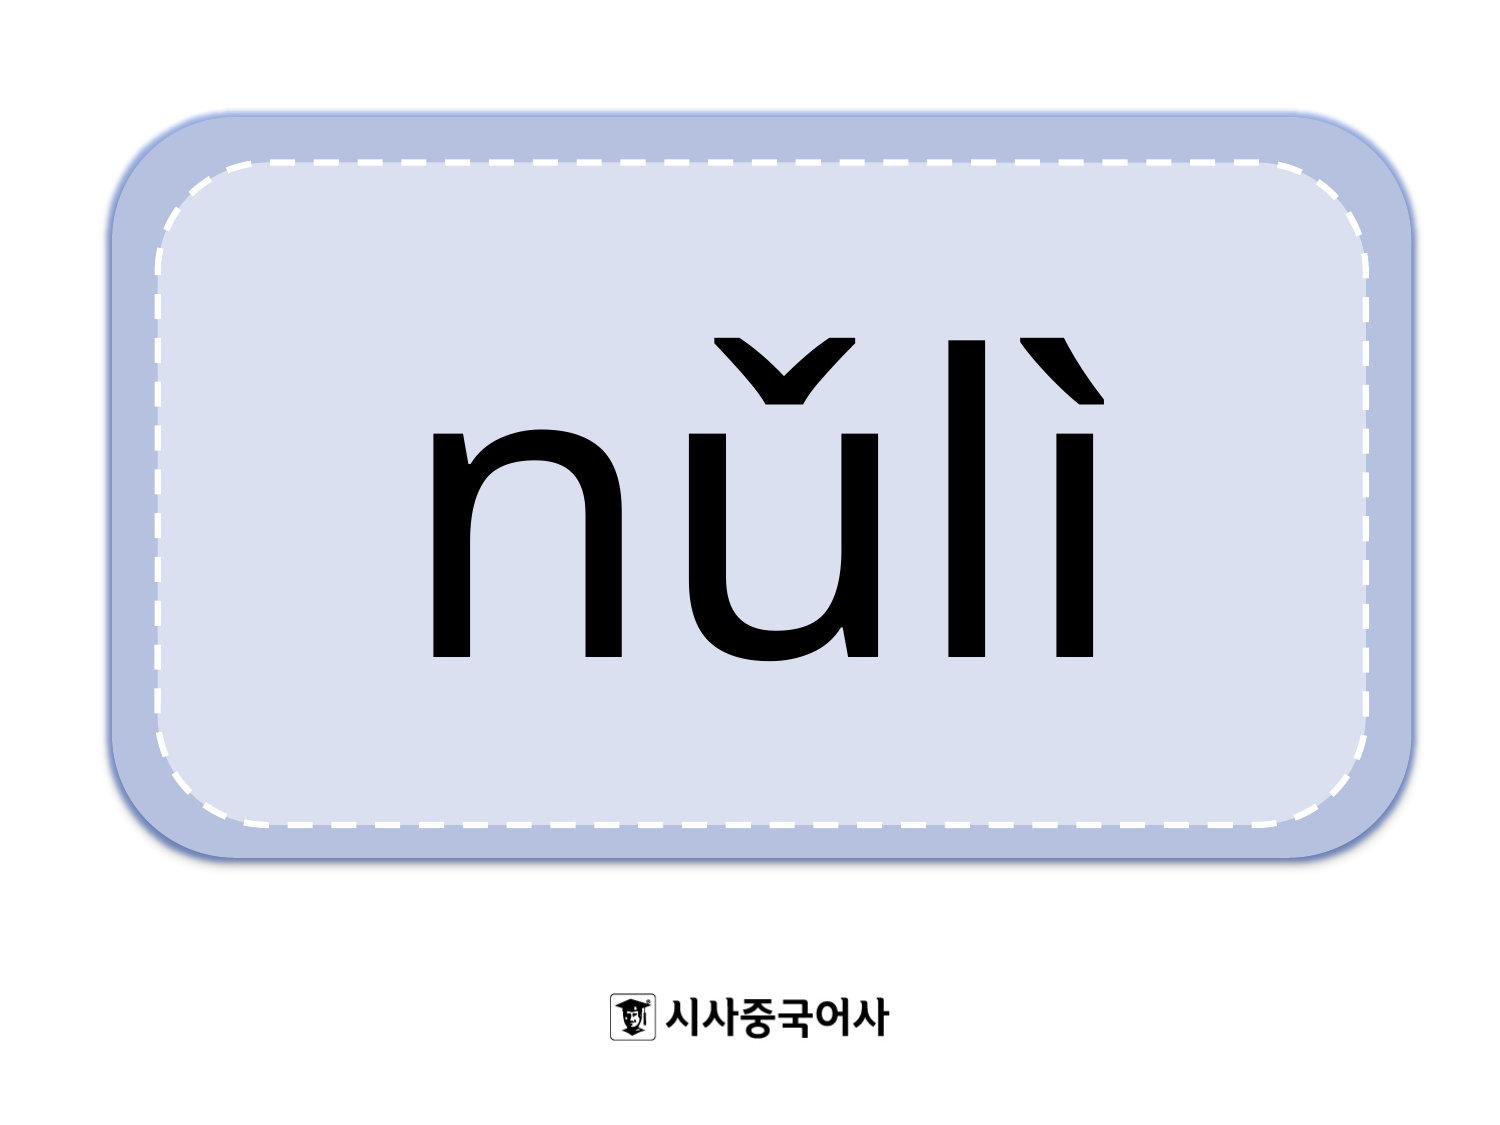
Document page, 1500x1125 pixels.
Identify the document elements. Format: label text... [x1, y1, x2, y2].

picture [602, 987, 898, 1047]
text_box nǔlì [159, 159, 1368, 823]
